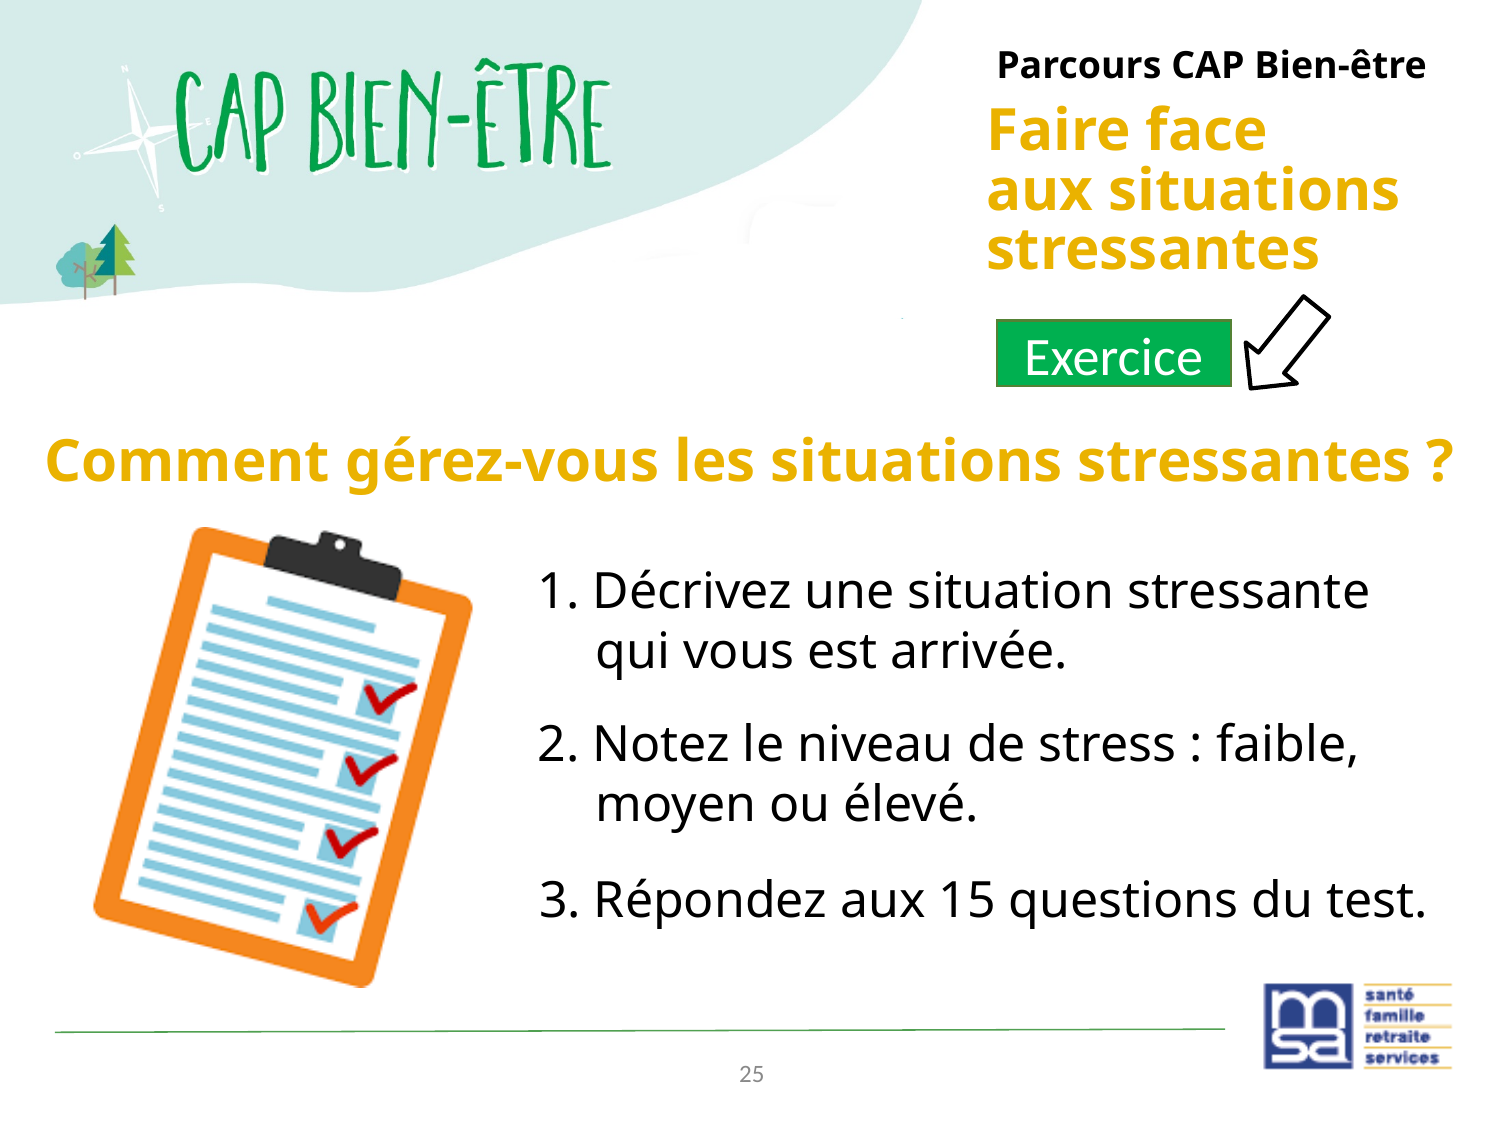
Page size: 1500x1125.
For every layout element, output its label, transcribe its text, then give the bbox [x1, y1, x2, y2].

text_box Comment gérez-vous les situations stressantes ? [0, 412, 1500, 516]
text_box Faire face aux situations stressantes [945, 117, 1447, 268]
text_box [1243, 294, 1332, 391]
text_box 3. Répondez aux 15 questions du test. [538, 867, 1437, 999]
text_box 1. Décrivez une situation stressante qui vous est arrivée. [537, 558, 1434, 690]
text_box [54, 1028, 1226, 1033]
text_box Parcours CAP Bien-être [968, 34, 1455, 94]
slide_number – 25 [560, 1027, 1245, 1042]
text_box 2. Notez le niveau de stress : faible, moyen ou élevé. [537, 711, 1376, 843]
text_box Exercice [996, 320, 1231, 387]
picture [1250, 929, 1476, 1125]
picture [0, 0, 941, 320]
text_box 25 [54, 1042, 1245, 1103]
picture [53, 526, 514, 988]
